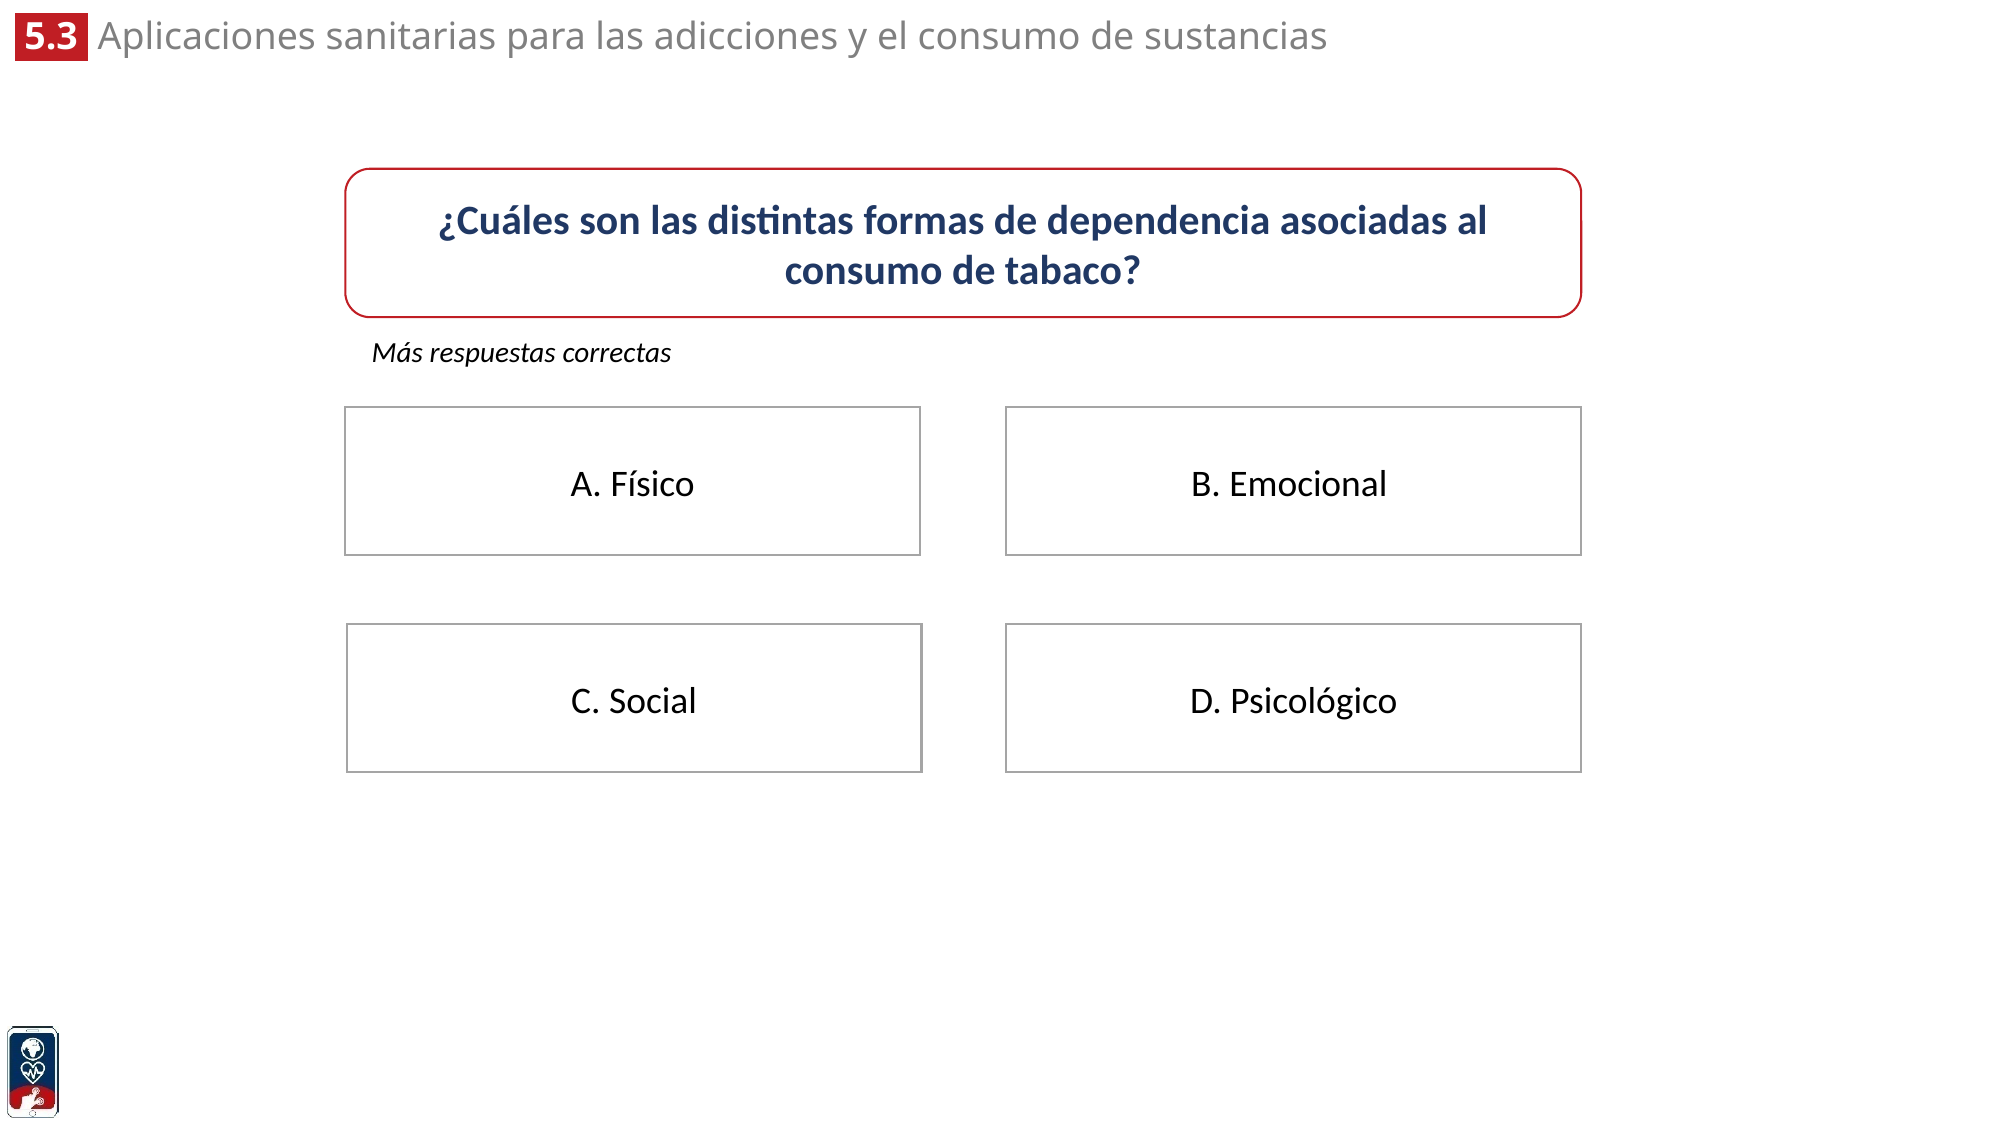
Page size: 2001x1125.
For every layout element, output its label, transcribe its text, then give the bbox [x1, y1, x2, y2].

picture [7, 1026, 59, 1118]
text_box ¿Cuáles son las distintas formas de dependencia asociadas al consumo de tabaco? [344, 167, 1583, 319]
text_box A. Físico [344, 406, 921, 556]
text_box C. Social [346, 623, 923, 773]
text_box D. Psicológico [1005, 623, 1582, 773]
text_box Más respuestas correctas [356, 325, 687, 376]
text_box B. Emocional [1005, 406, 1582, 556]
